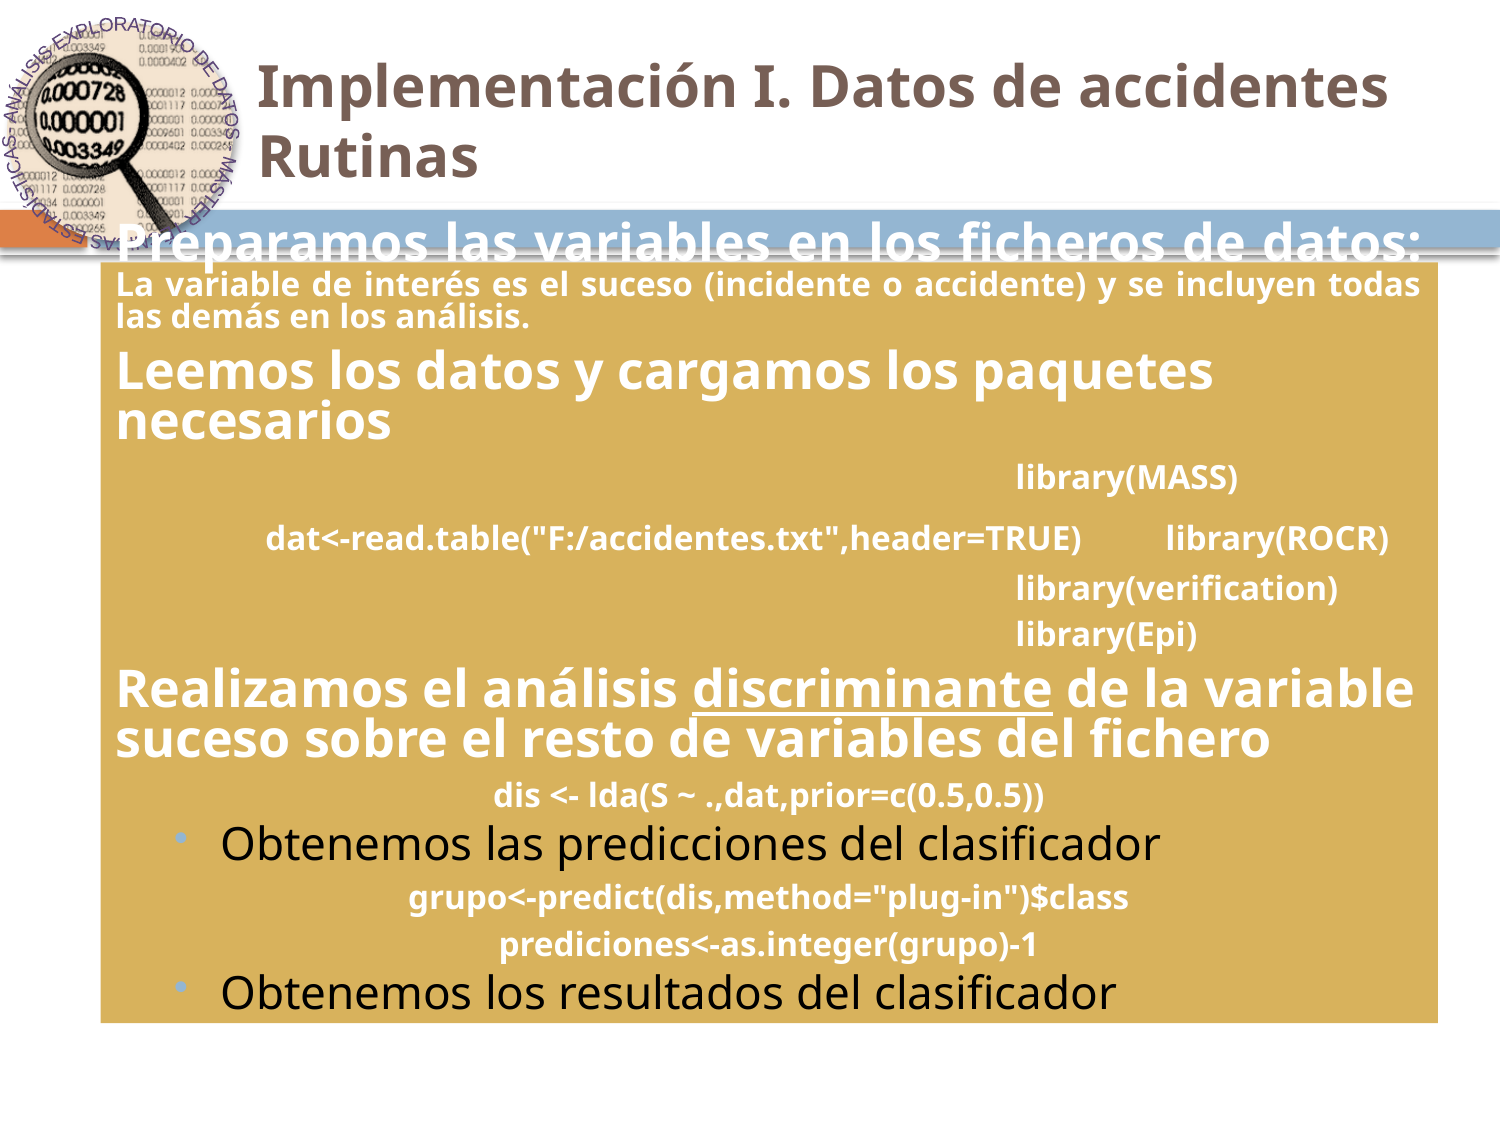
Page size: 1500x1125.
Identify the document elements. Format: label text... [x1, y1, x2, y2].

title Implementación I. Datos de accidentes Rutinas [241, 37, 1438, 201]
list Preparamos las variables en los ficheros de datos: La variable de interés es el suceso (incidente o accidente) y se incluyen todas las demás en los análisis. Leemos los datos y cargamos los paquetes necesarios library(MASS) dat<-read.table("F:/accidentes.txt",header=TRUE) library(ROCR) library(verification) library(Epi) Realizamos el análisis discriminante de la variable suceso sobre el resto de variables del fichero dis <- lda(S ~ .,dat,prior=c(0.5,0.5)) Obtenemos las predicciones del clasificador grupo<-predict(dis,method="plug-in")$class prediciones<-as.integer(grupo)-1 Obtenemos los resultados del clasificador table(grupo,dat$S) [100, 262, 1439, 1024]
